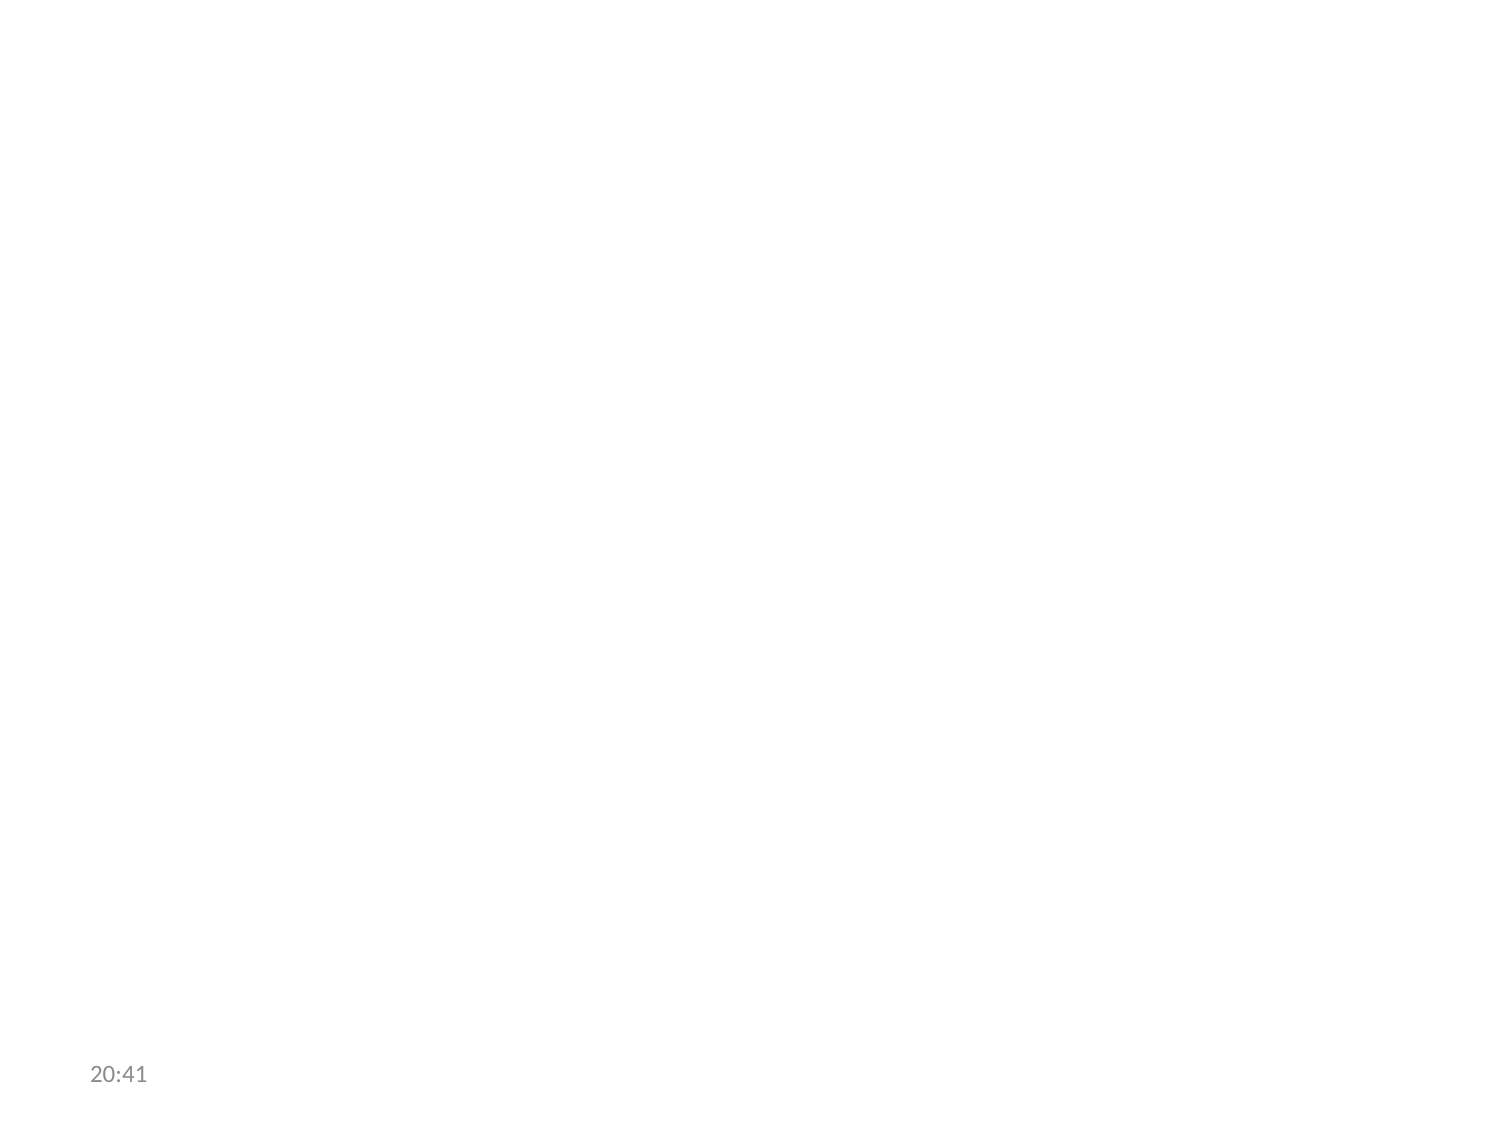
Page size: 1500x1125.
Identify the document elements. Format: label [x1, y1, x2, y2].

slide_number [75, 1042, 425, 1103]
